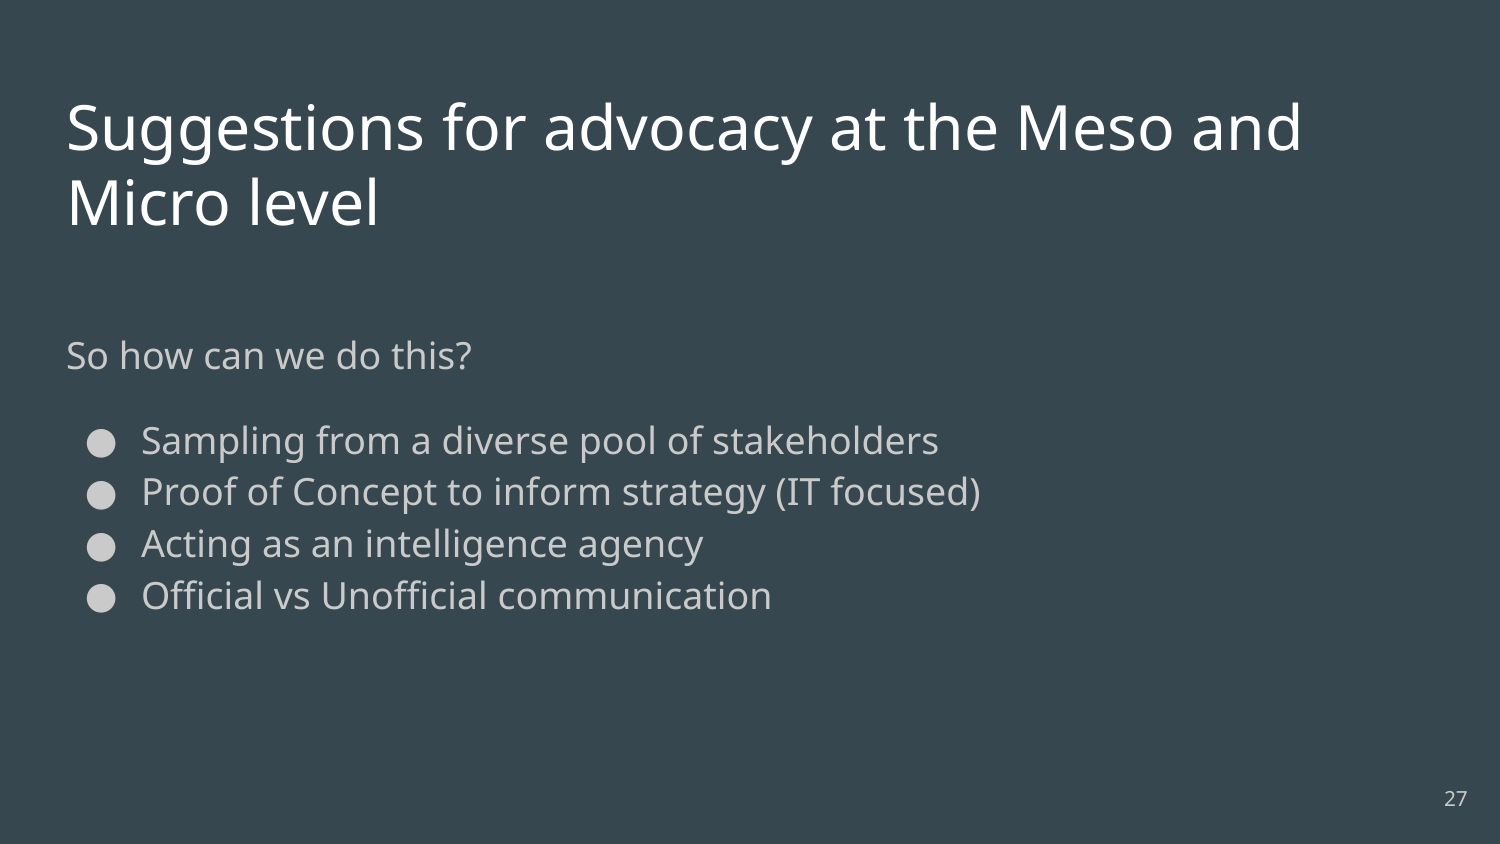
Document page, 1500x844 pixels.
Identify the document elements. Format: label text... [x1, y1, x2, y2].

list So how can we do this? Sampling from a diverse pool of stakeholders Proof of Concept to inform strategy (IT focused) Acting as an intelligence agency Official vs Unofficial communication [51, 309, 1449, 659]
title Suggestions for advocacy at the Meso and Micro level [51, 72, 1449, 167]
slide_number ‹#› [1392, 767, 1483, 833]
